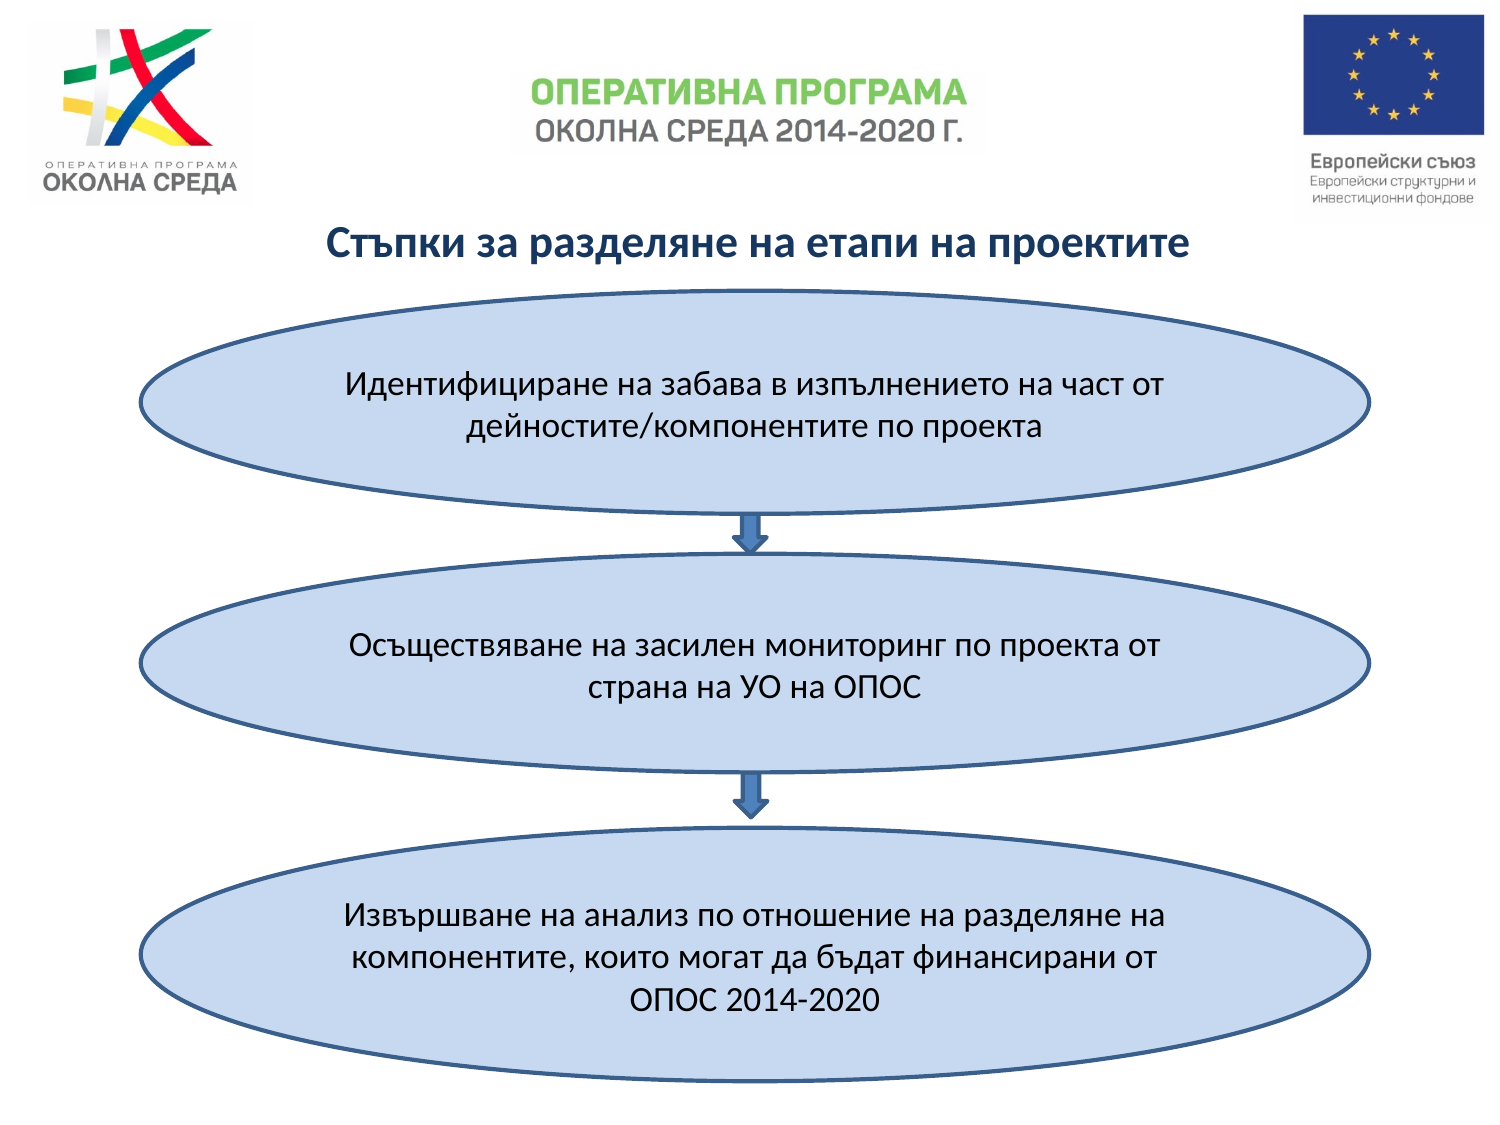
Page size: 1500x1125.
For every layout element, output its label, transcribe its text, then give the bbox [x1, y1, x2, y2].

text_box Извършване на анализ по отношение на разделяне на компонентите, които могат да бъдат финансирани от ОПОС 2014-2020 [138, 825, 1372, 1084]
text_box Осъществяване на засилен мониторинг по проекта от страна на УО на ОПОС [138, 551, 1372, 775]
text_box [731, 516, 769, 551]
text_box [732, 775, 770, 820]
picture [1293, 3, 1493, 224]
text_box Идентифициране на забава в изпълнението на част от дейностите/компонентите по проекта [138, 288, 1372, 516]
title Стъпки за разделяне на етапи на проектите [121, 116, 1397, 518]
picture [509, 72, 986, 156]
picture [28, 21, 254, 206]
